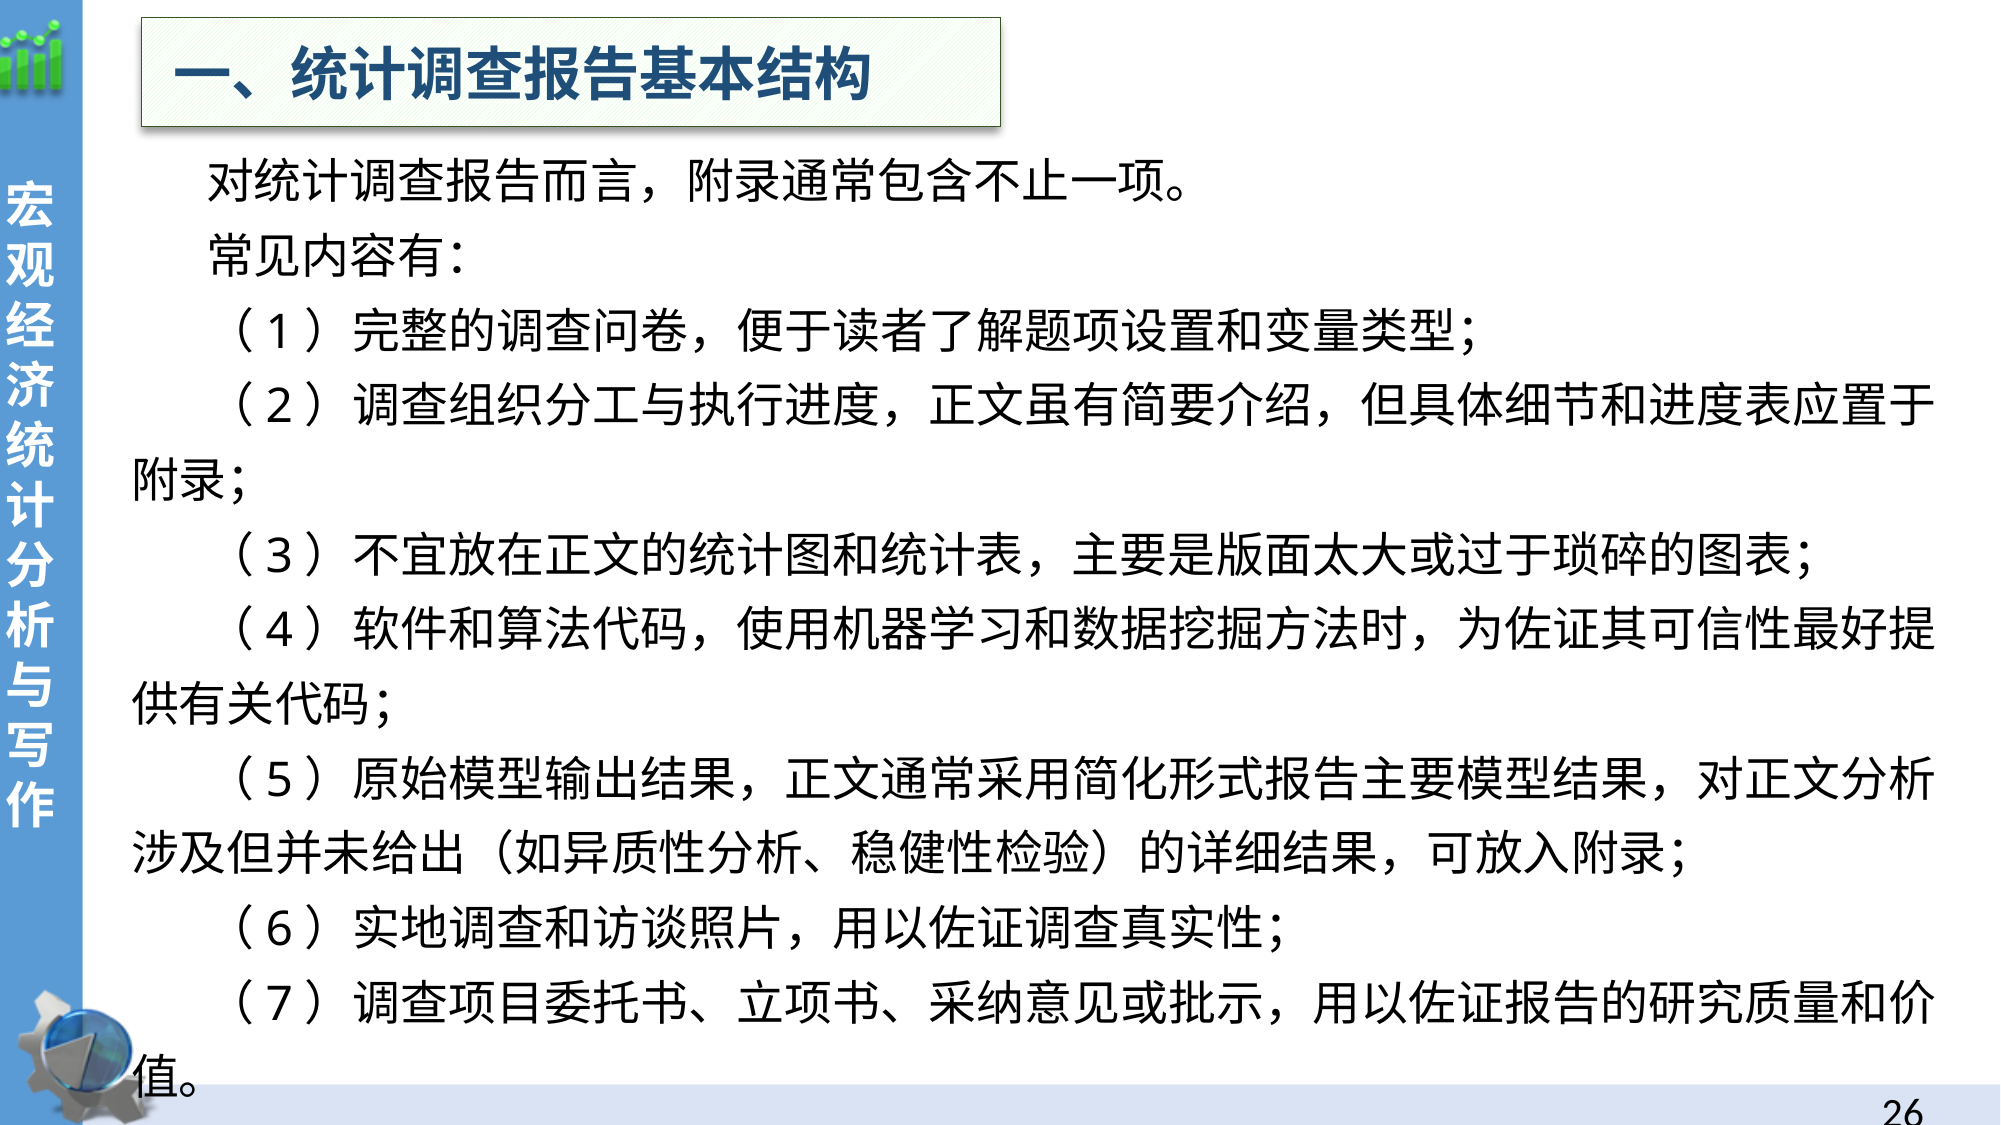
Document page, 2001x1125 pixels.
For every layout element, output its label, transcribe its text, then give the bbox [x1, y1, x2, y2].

text_box 25 [1786, 1085, 1940, 1125]
text_box 一、统计调查报告基本结构 [141, 17, 1000, 127]
text_box 对统计调查报告而言，附录通常包含不止一项。 常见内容有： （1）完整的调查问卷，便于读者了解题项设置和变量类型； （2）调查组织分工与执行进度，正文虽有简要介绍，但具体细节和进度表应置于附录； （3）不宜放在正文的统计图和统计表，主要是版面太大或过于琐碎的图表； （4）软件和算法代码，使用机器学习和数据挖掘方法时，为佐证其可信性最好提供有关代码； （5）原始模型输出结果，正文通常采用简化形式报告主要模型结果，对正文分析涉及但并未给出（如异质性分析、稳健性检验）的详细结果，可放入附录； （6）实地调查和访谈照片，用以佐证调查真实性； （7）调查项目委托书、立项书、采纳意见或批示，用以佐证报告的研究质量和价值。 [116, 126, 1988, 1068]
picture [0, 0, 2001, 1125]
